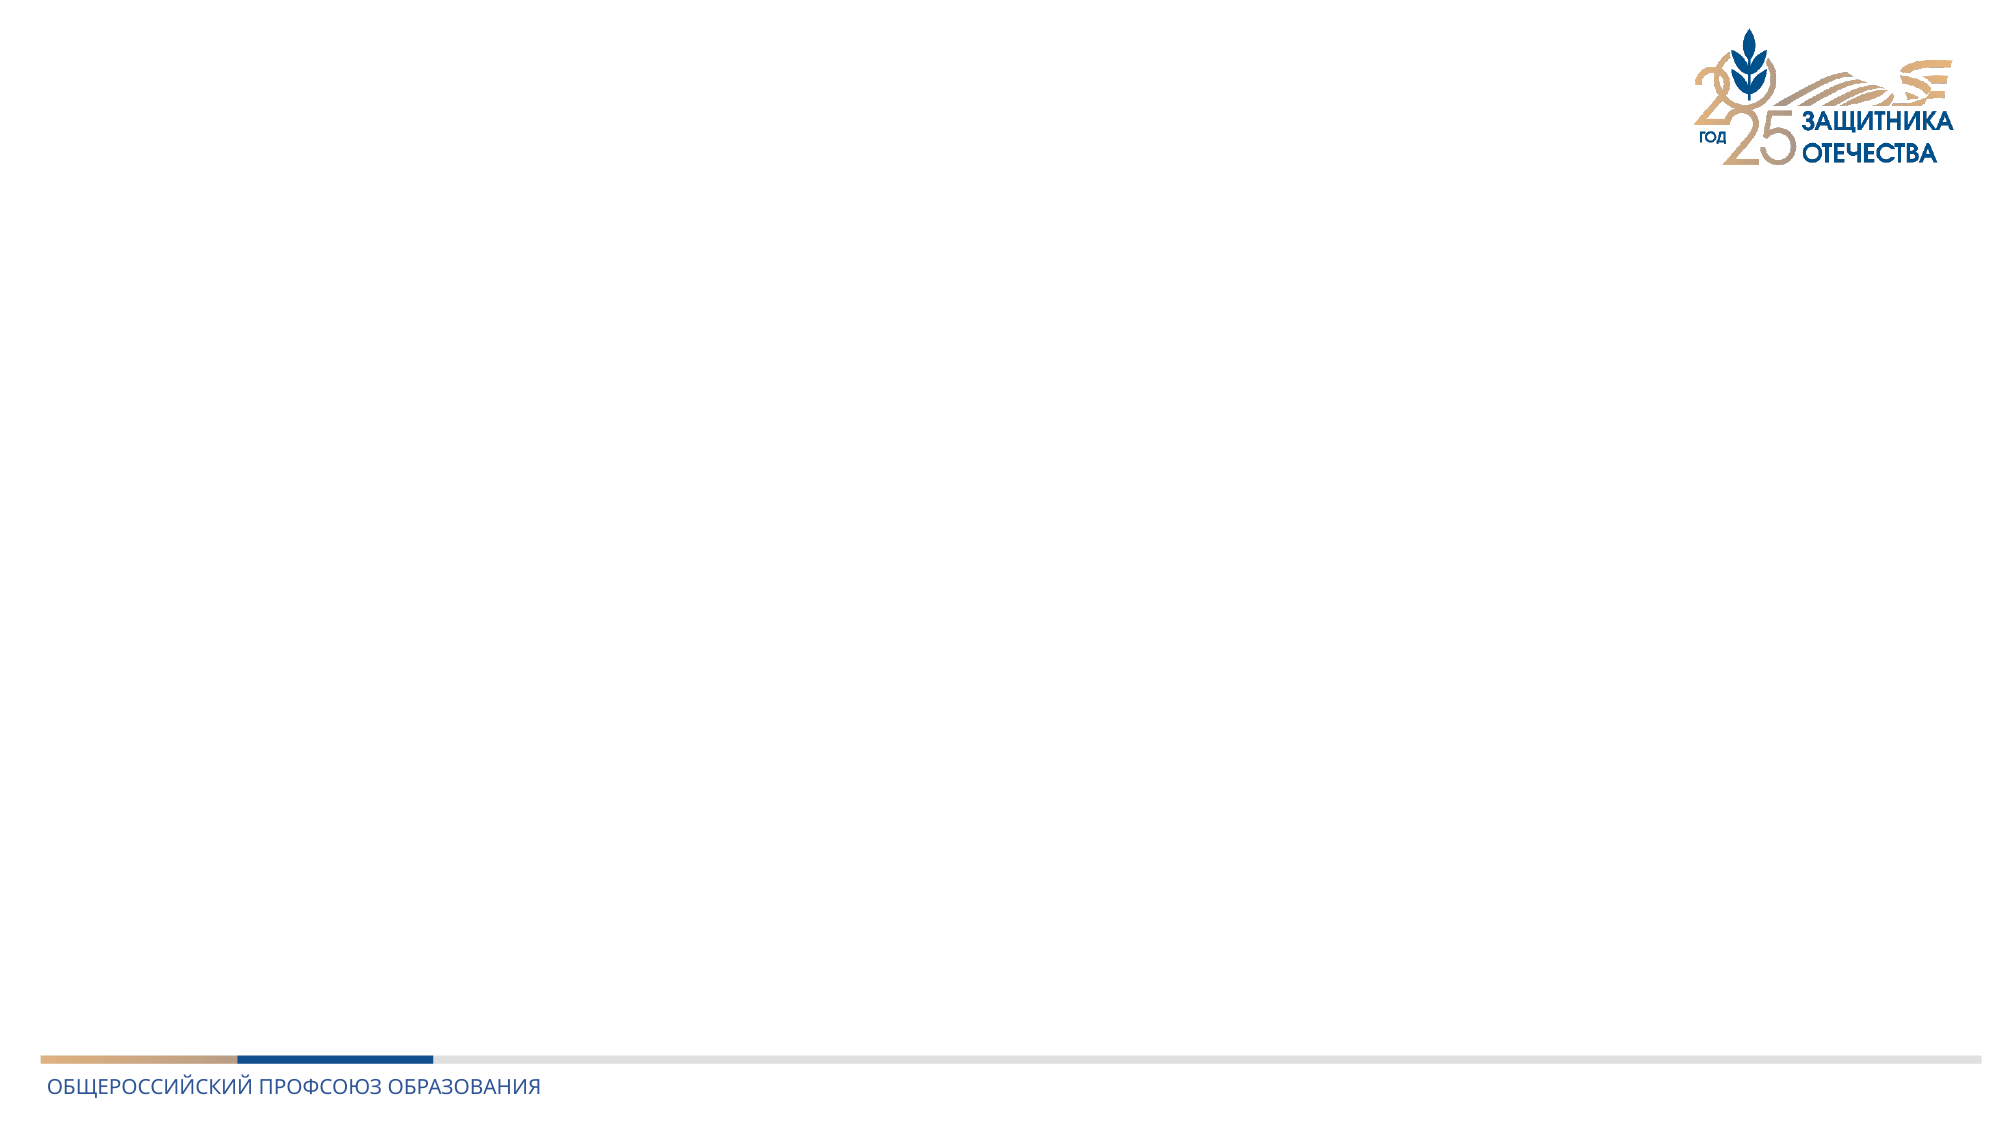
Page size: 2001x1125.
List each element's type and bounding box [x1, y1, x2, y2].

picture [1693, 28, 1957, 165]
picture [8, 1025, 2000, 1084]
